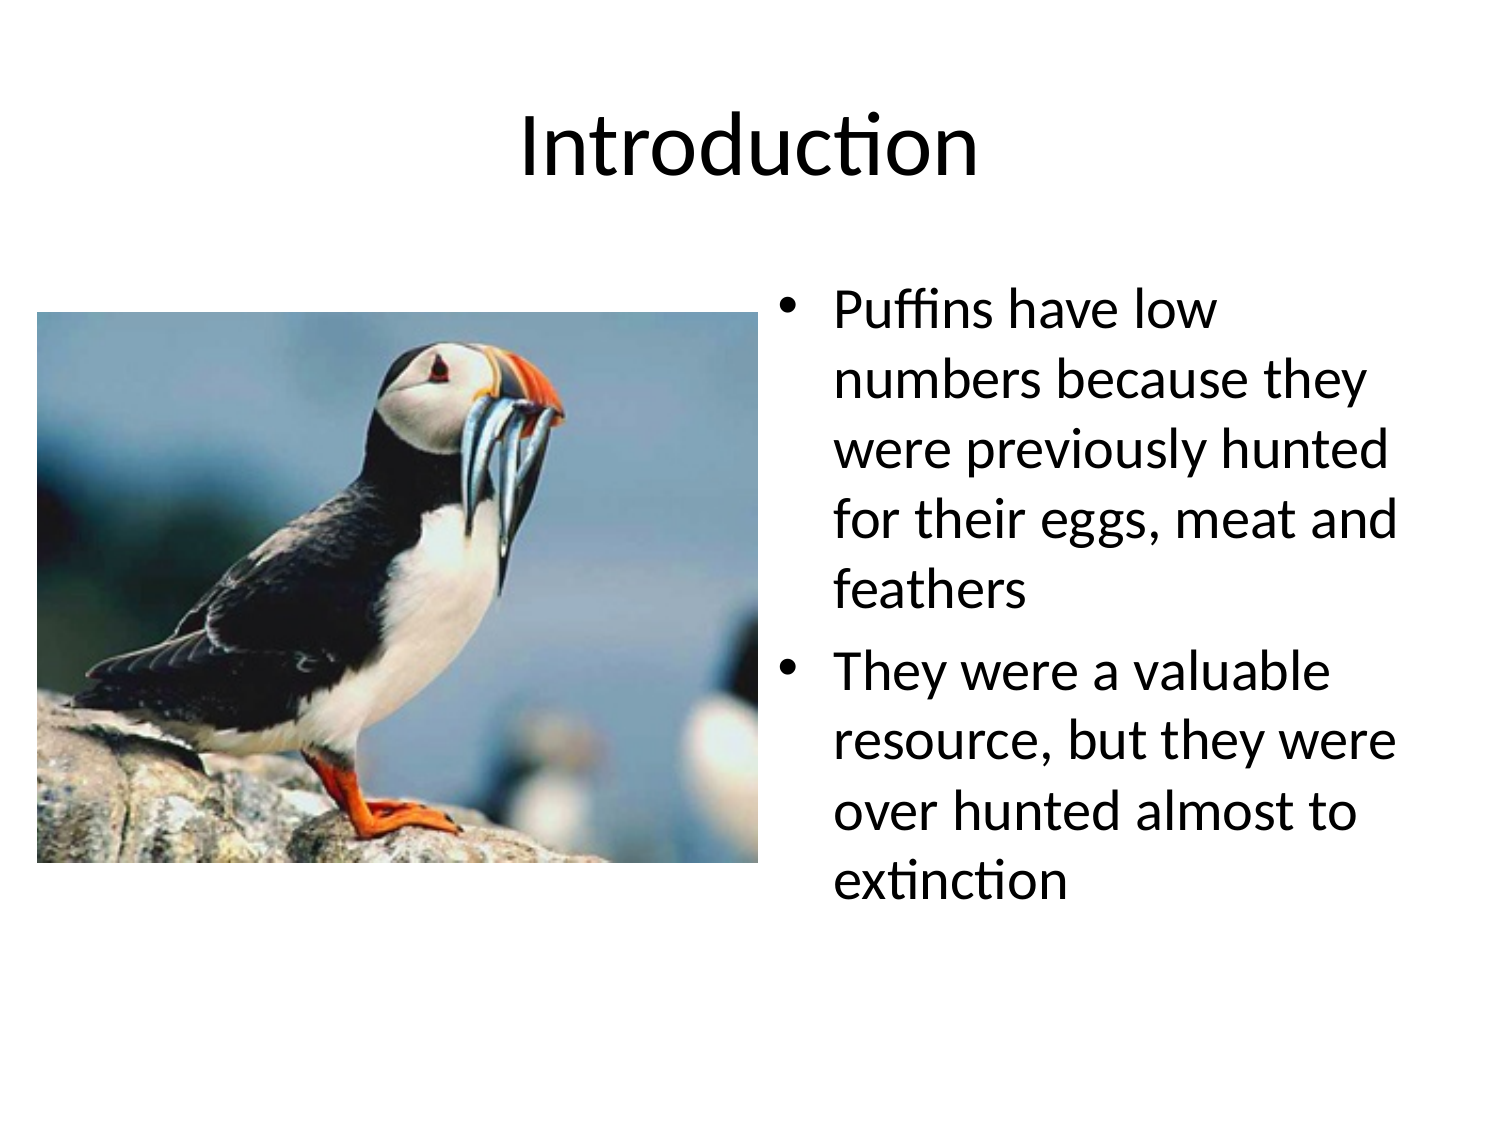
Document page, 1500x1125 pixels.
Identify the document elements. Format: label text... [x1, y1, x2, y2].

title Introduction [75, 45, 1425, 233]
list Puffins have low numbers because they were previously hunted for their eggs, meat and feathers They were a valuable resource, but they were over hunted almost to extinction [762, 262, 1425, 1005]
picture [37, 312, 759, 863]
